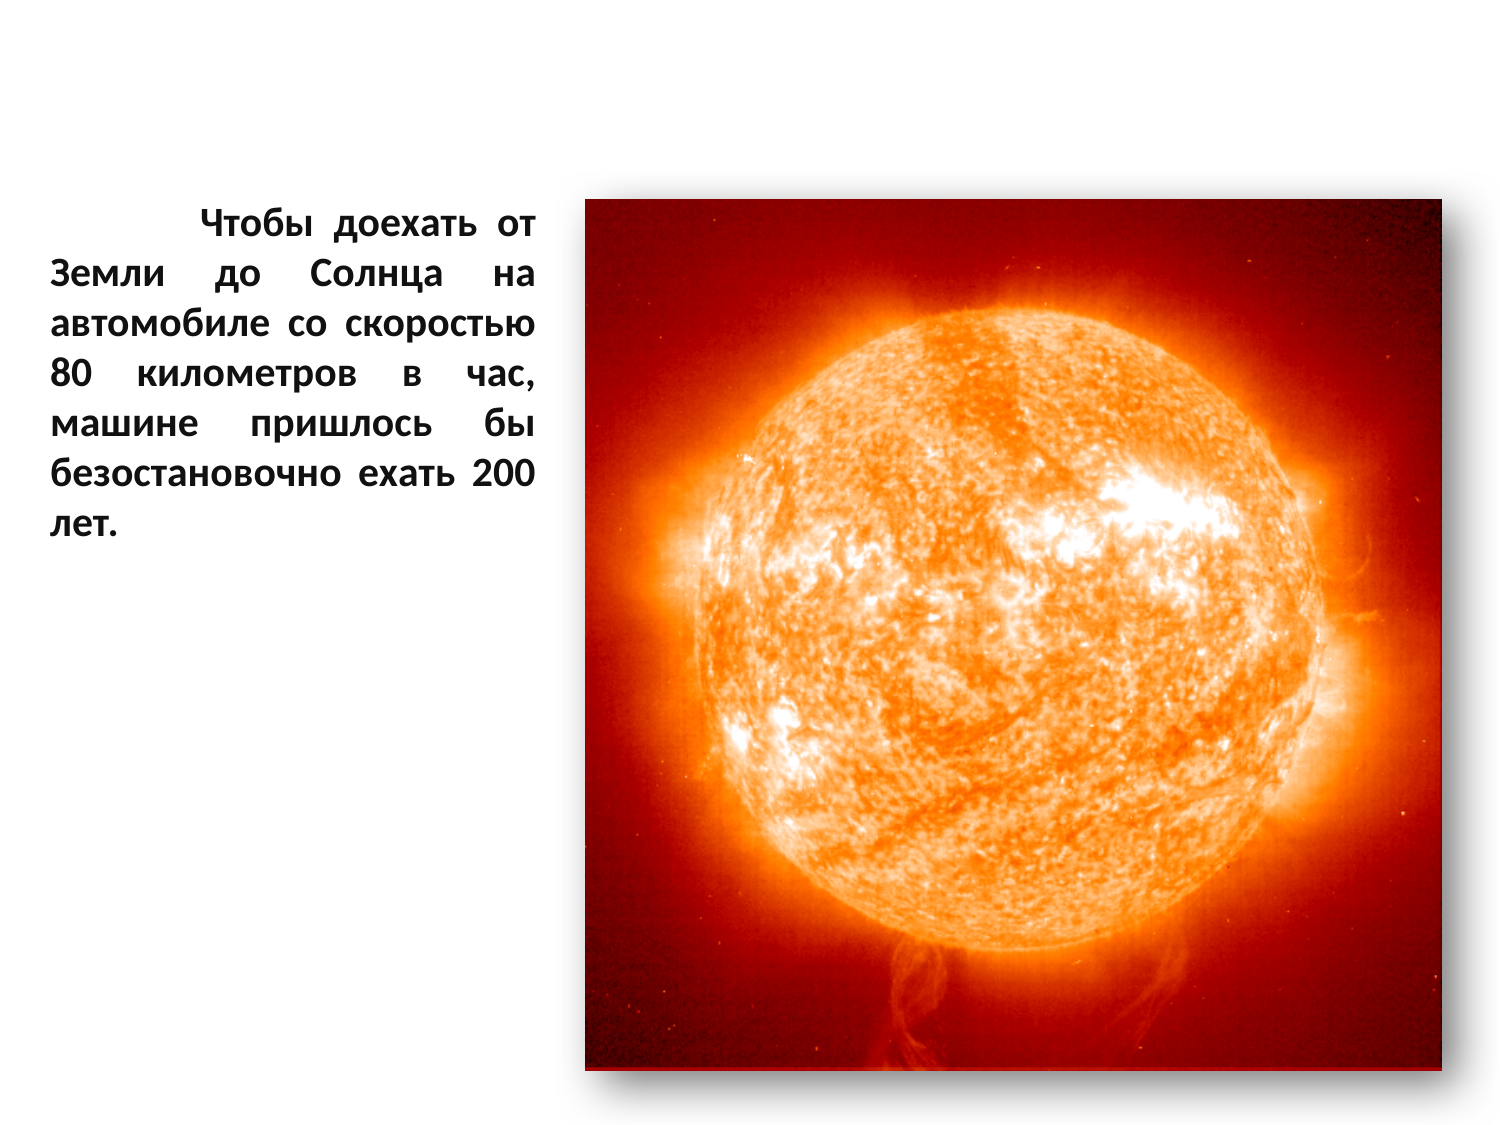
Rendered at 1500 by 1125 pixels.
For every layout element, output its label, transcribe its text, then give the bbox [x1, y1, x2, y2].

text_box Чтобы доехать от Земли до Солнца на автомобиле со скоростью 80 километров в час, машине пришлось бы безостановочно ехать 200 лет. [35, 187, 551, 603]
picture [585, 198, 1442, 1071]
